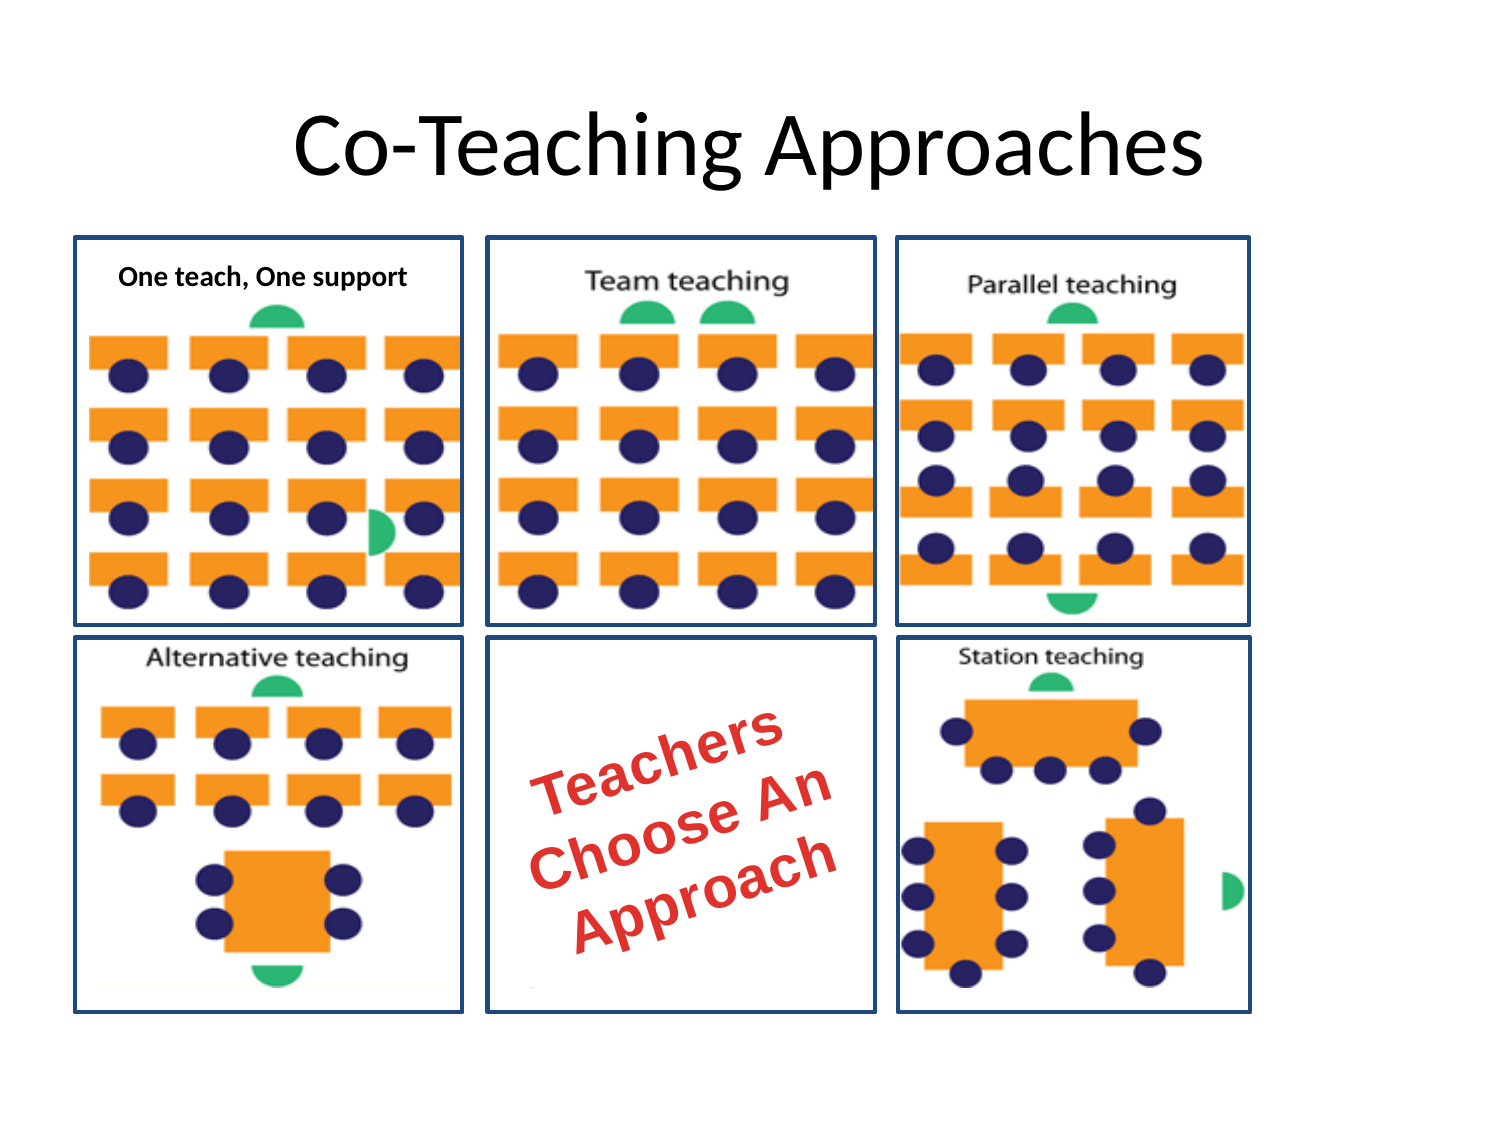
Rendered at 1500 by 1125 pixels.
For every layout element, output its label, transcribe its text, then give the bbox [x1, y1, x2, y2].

title Co-Teaching Approaches [75, 45, 1425, 233]
text_box [73, 635, 464, 1014]
text_box [895, 235, 1251, 260]
text_box [485, 997, 877, 1014]
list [89, 262, 1273, 988]
text_box [896, 997, 1252, 1014]
text_box [73, 235, 464, 627]
text_box [485, 235, 877, 260]
